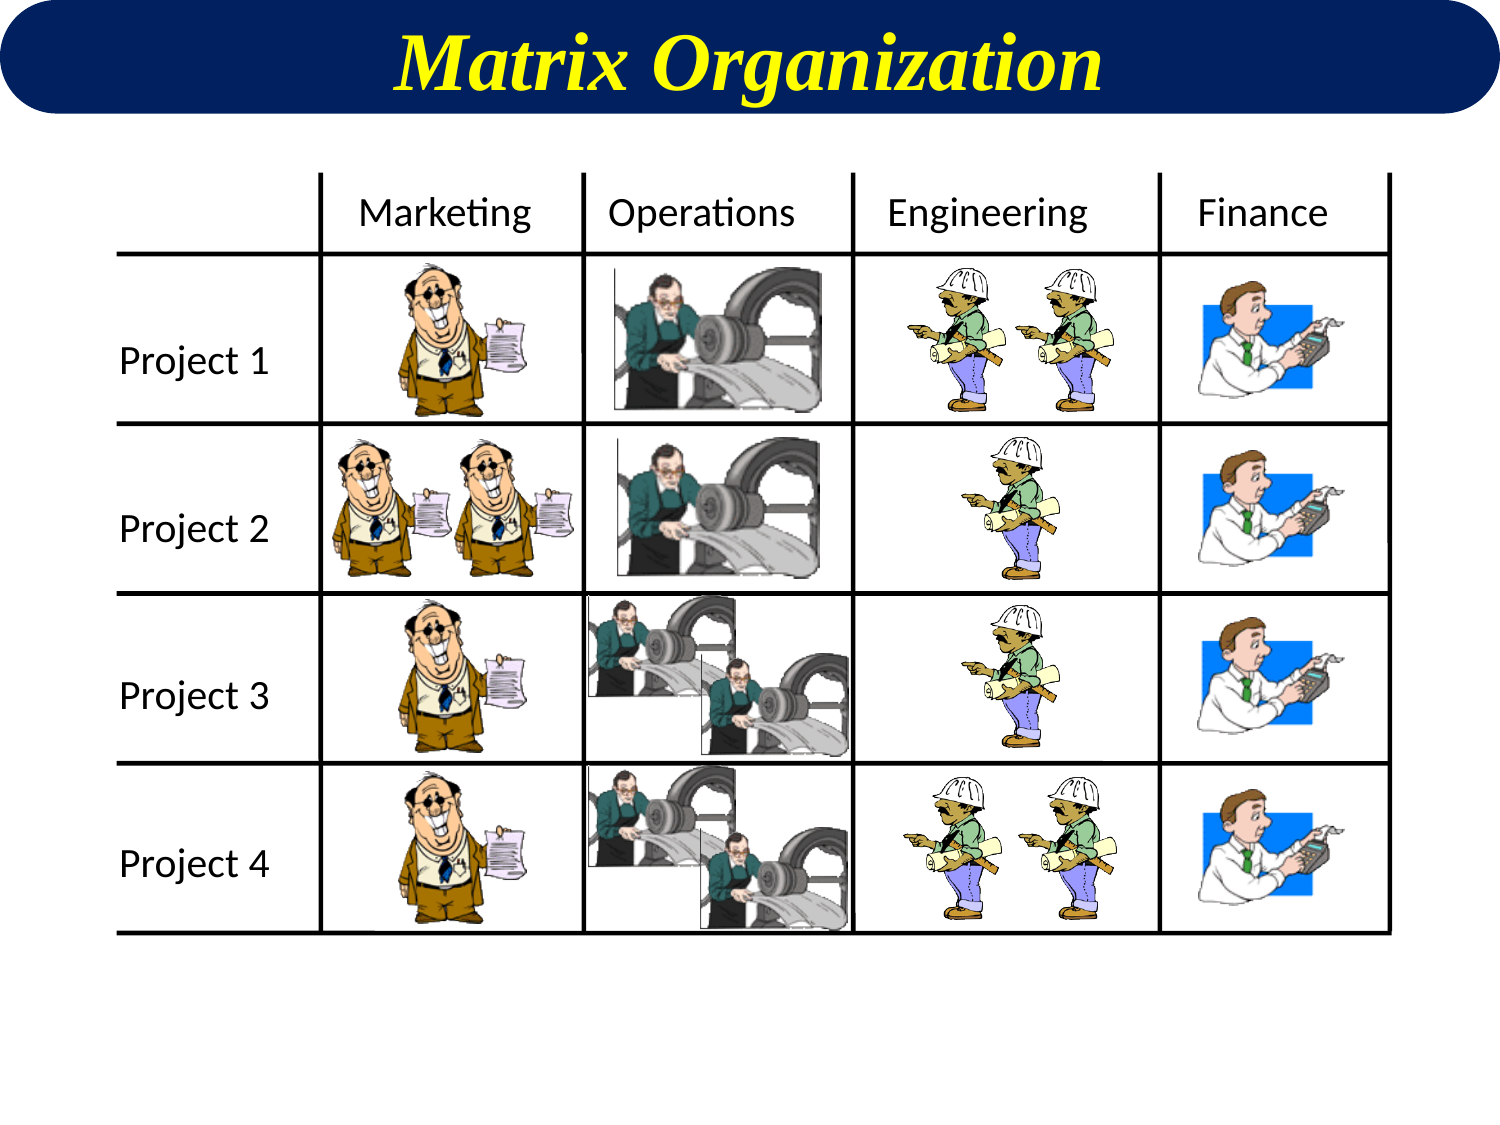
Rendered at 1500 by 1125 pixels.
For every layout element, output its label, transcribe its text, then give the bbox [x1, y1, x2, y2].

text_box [398, 765, 1346, 931]
text_box Matrix Organization [0, 0, 1500, 114]
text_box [332, 436, 1346, 581]
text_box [398, 595, 1346, 757]
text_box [101, 172, 1392, 934]
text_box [398, 263, 1346, 417]
